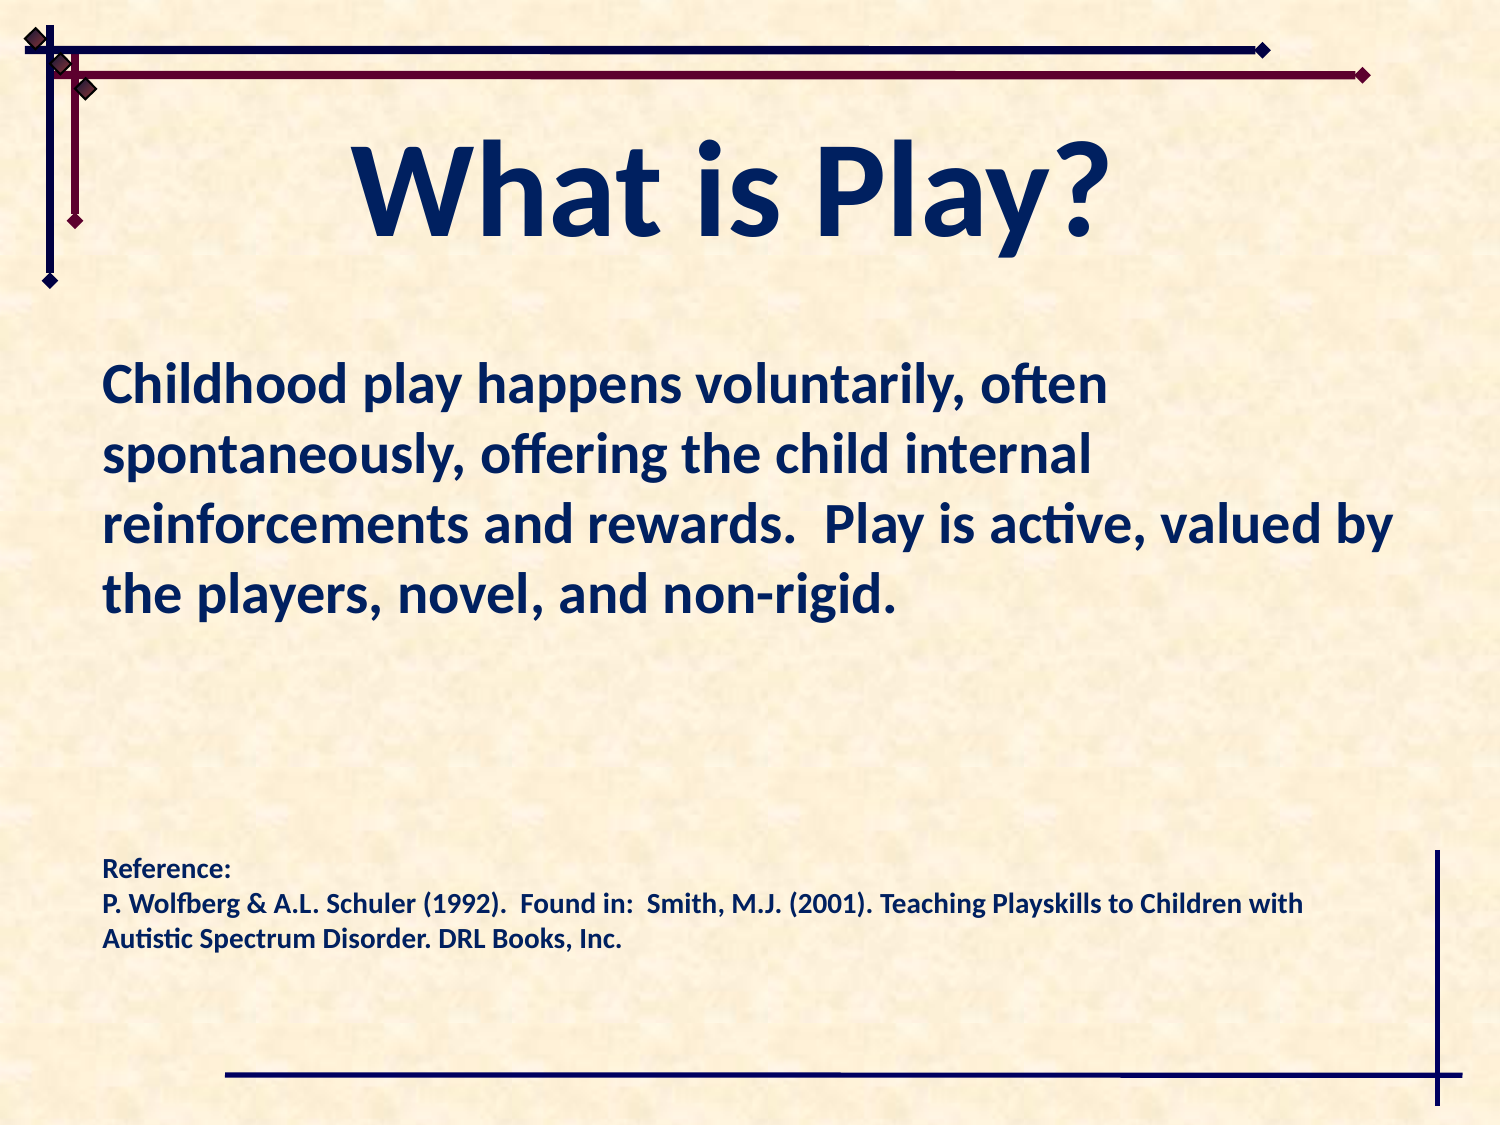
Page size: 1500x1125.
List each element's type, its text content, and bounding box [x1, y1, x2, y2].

text_box Childhood play happens voluntarily, often spontaneously, offering the child internal reinforcements and rewards. Play is active, valued by the players, novel, and non-rigid. Reference: P. Wolfberg & A.L. Schuler (1992). Found in: Smith, M.J. (2001). Teaching Playskills to Children with Autistic Spectrum Disorder. DRL Books, Inc. [87, 337, 1413, 962]
title What is Play? [187, 87, 1278, 275]
picture [0, 0, 1500, 1125]
